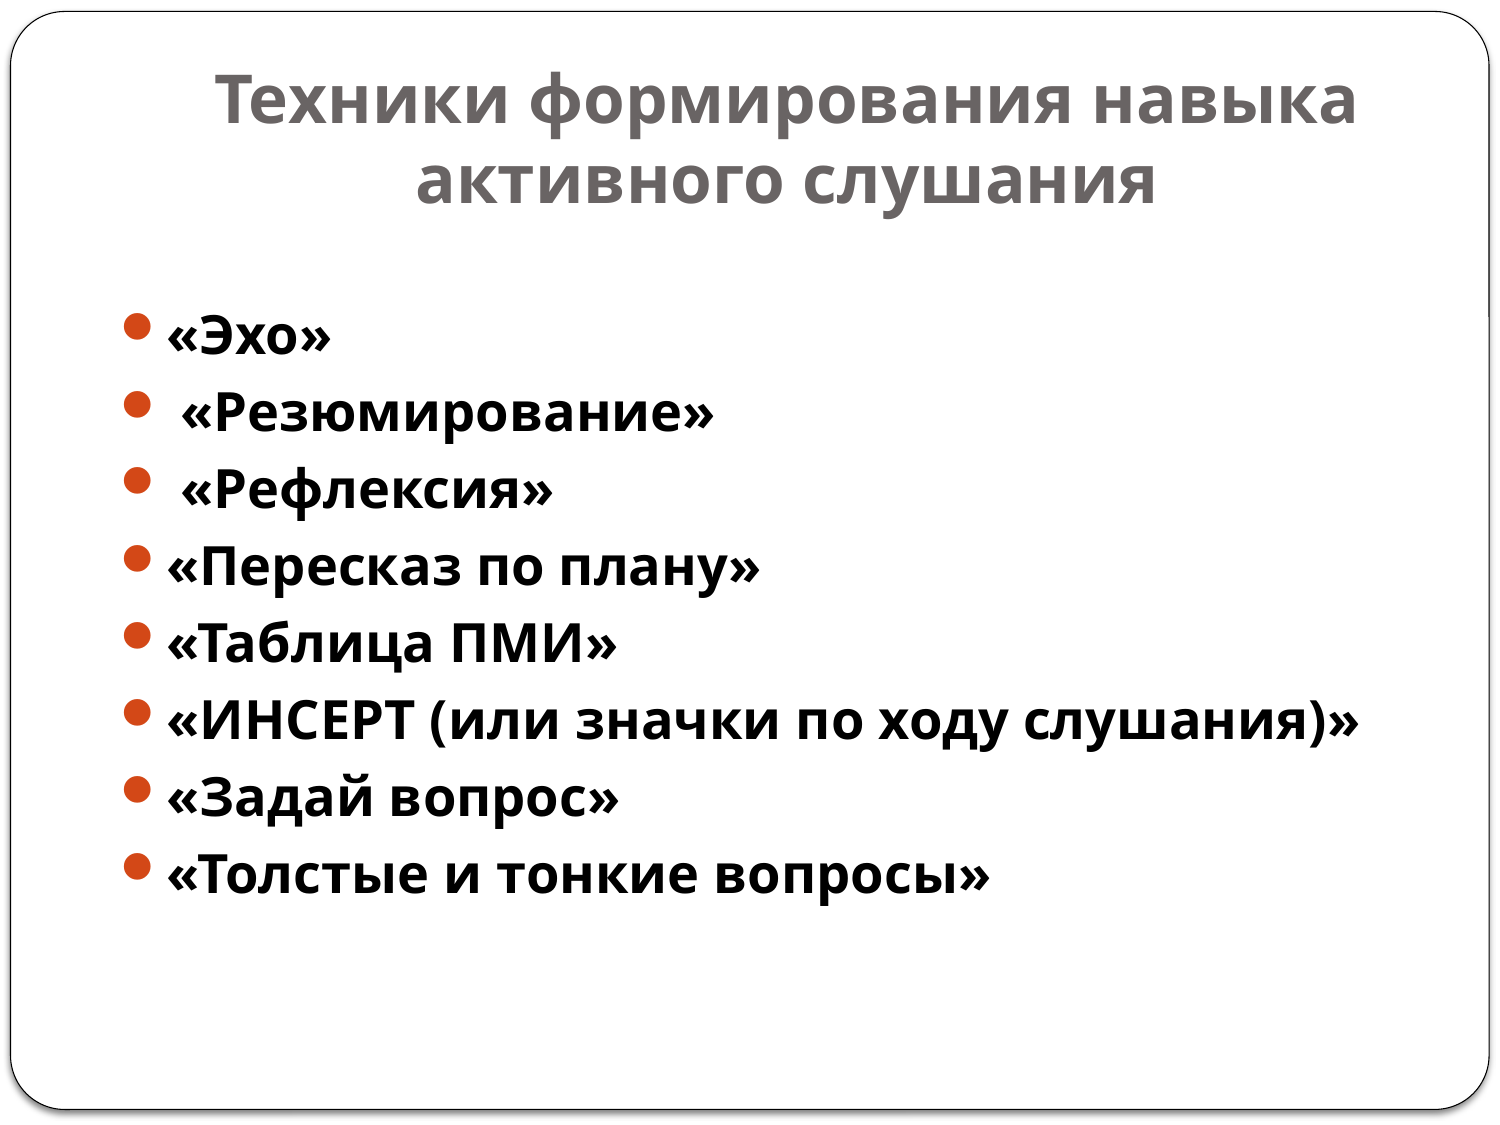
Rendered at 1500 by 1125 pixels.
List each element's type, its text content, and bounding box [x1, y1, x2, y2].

title Техники формирования навыка активного слушания [150, 45, 1425, 233]
list «Эхо» «Резюмирование» «Рефлексия» «Пересказ по плану» «Таблица ПМИ» «ИНСЕРТ (или значки по ходу слушания)» «Задай вопрос» «Толстые и тонкие вопросы» [105, 292, 1381, 1043]
